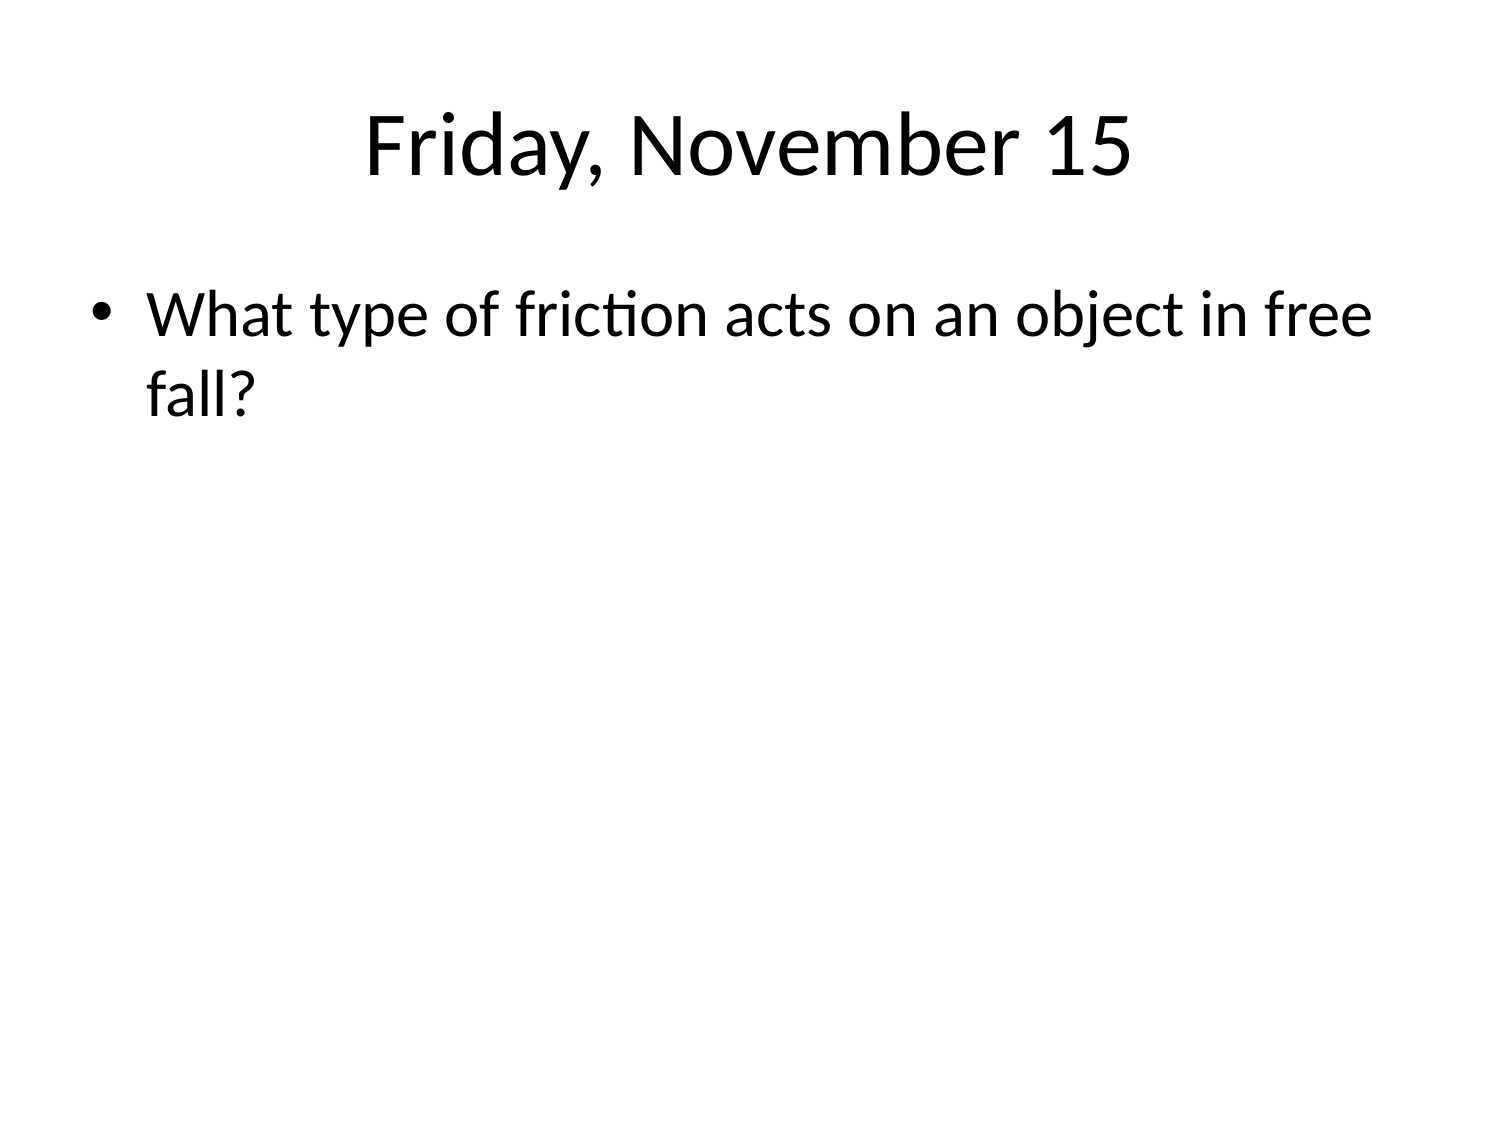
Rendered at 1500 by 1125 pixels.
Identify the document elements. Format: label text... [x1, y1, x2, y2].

title Friday, November 15 [75, 45, 1425, 233]
list What type of friction acts on an object in free fall? [75, 262, 1425, 1005]
